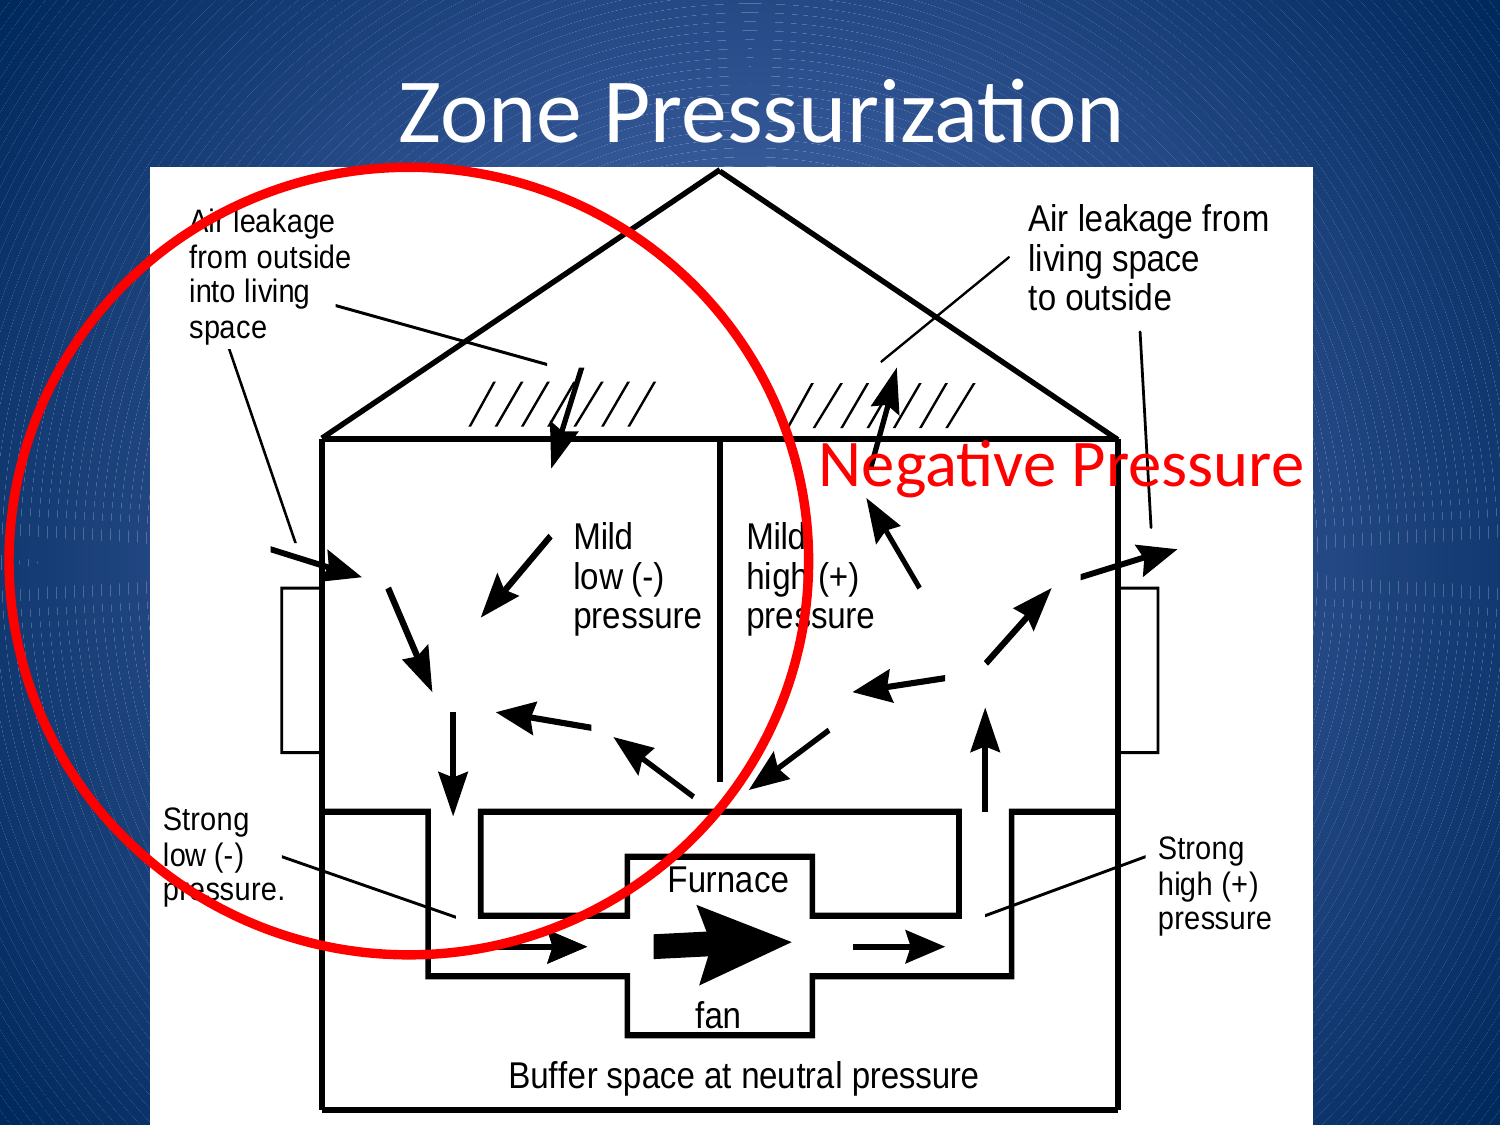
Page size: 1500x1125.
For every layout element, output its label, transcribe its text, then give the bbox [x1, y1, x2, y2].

title Zone Pressurization [87, 12, 1438, 200]
text_box [6, 263, 144, 859]
picture [149, 167, 1314, 1125]
